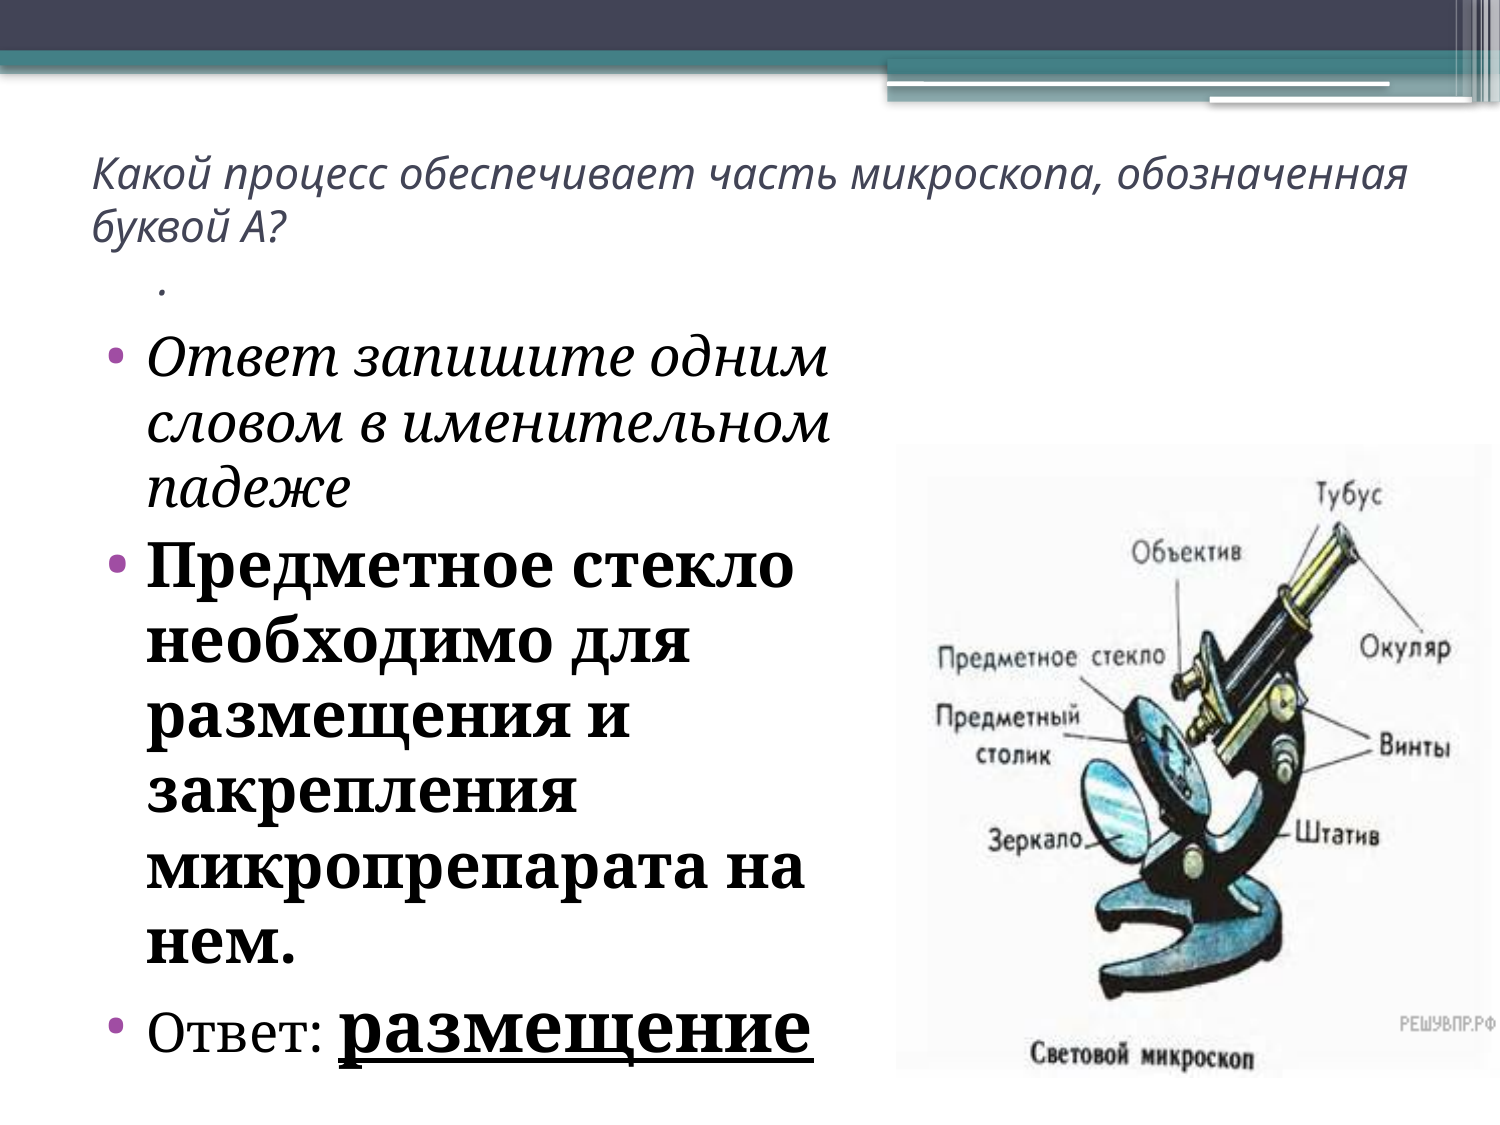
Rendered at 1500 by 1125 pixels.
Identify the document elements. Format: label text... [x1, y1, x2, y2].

title Какой процесс обеспечивает часть микроскопа, обозначенная буквой А? . [76, 137, 1427, 313]
list Ответ запишите одним словом в именительном падеже Предметное стекло необходимо для размещения и закрепления микропрепарата на нем. Ответ: размещение [75, 314, 939, 1079]
picture [896, 444, 1500, 1078]
